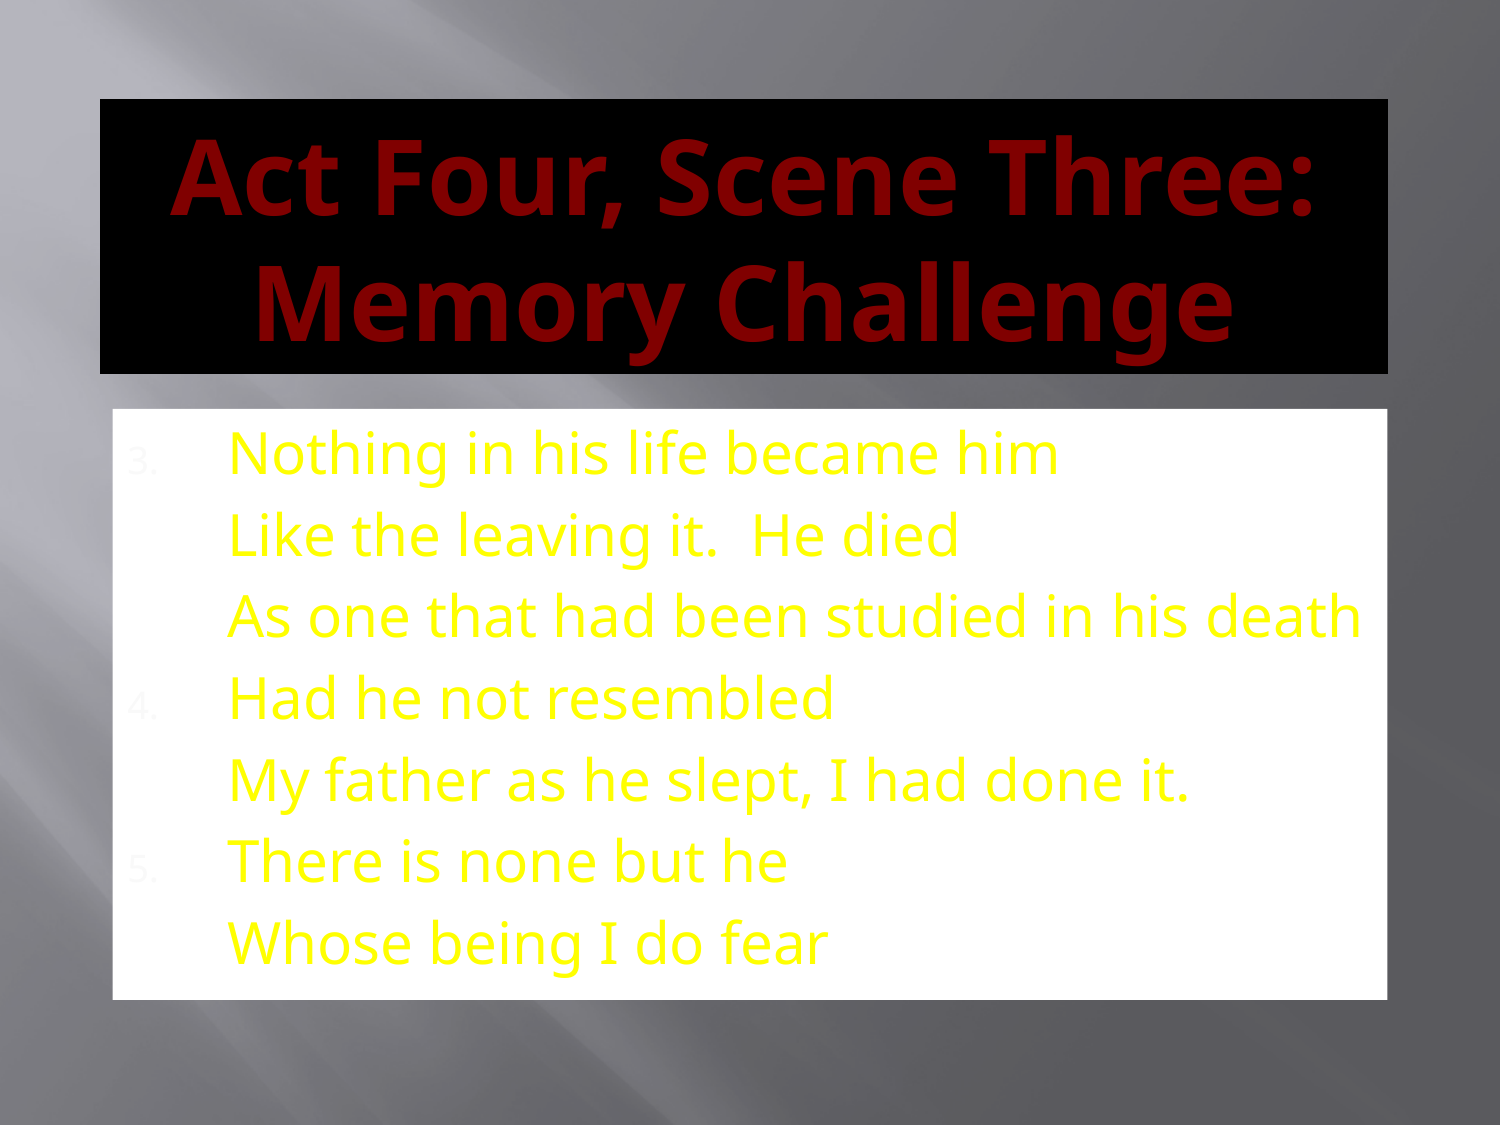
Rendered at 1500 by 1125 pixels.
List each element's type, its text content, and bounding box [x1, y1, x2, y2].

list Nothing in his life became him Like the leaving it. He died As one that had been studied in his death Had he not resembled My father as he slept, I had done it. There is none but he Whose being I do fear [112, 408, 1388, 1000]
title Act Four, Scene Three: Memory Challenge [100, 99, 1388, 374]
